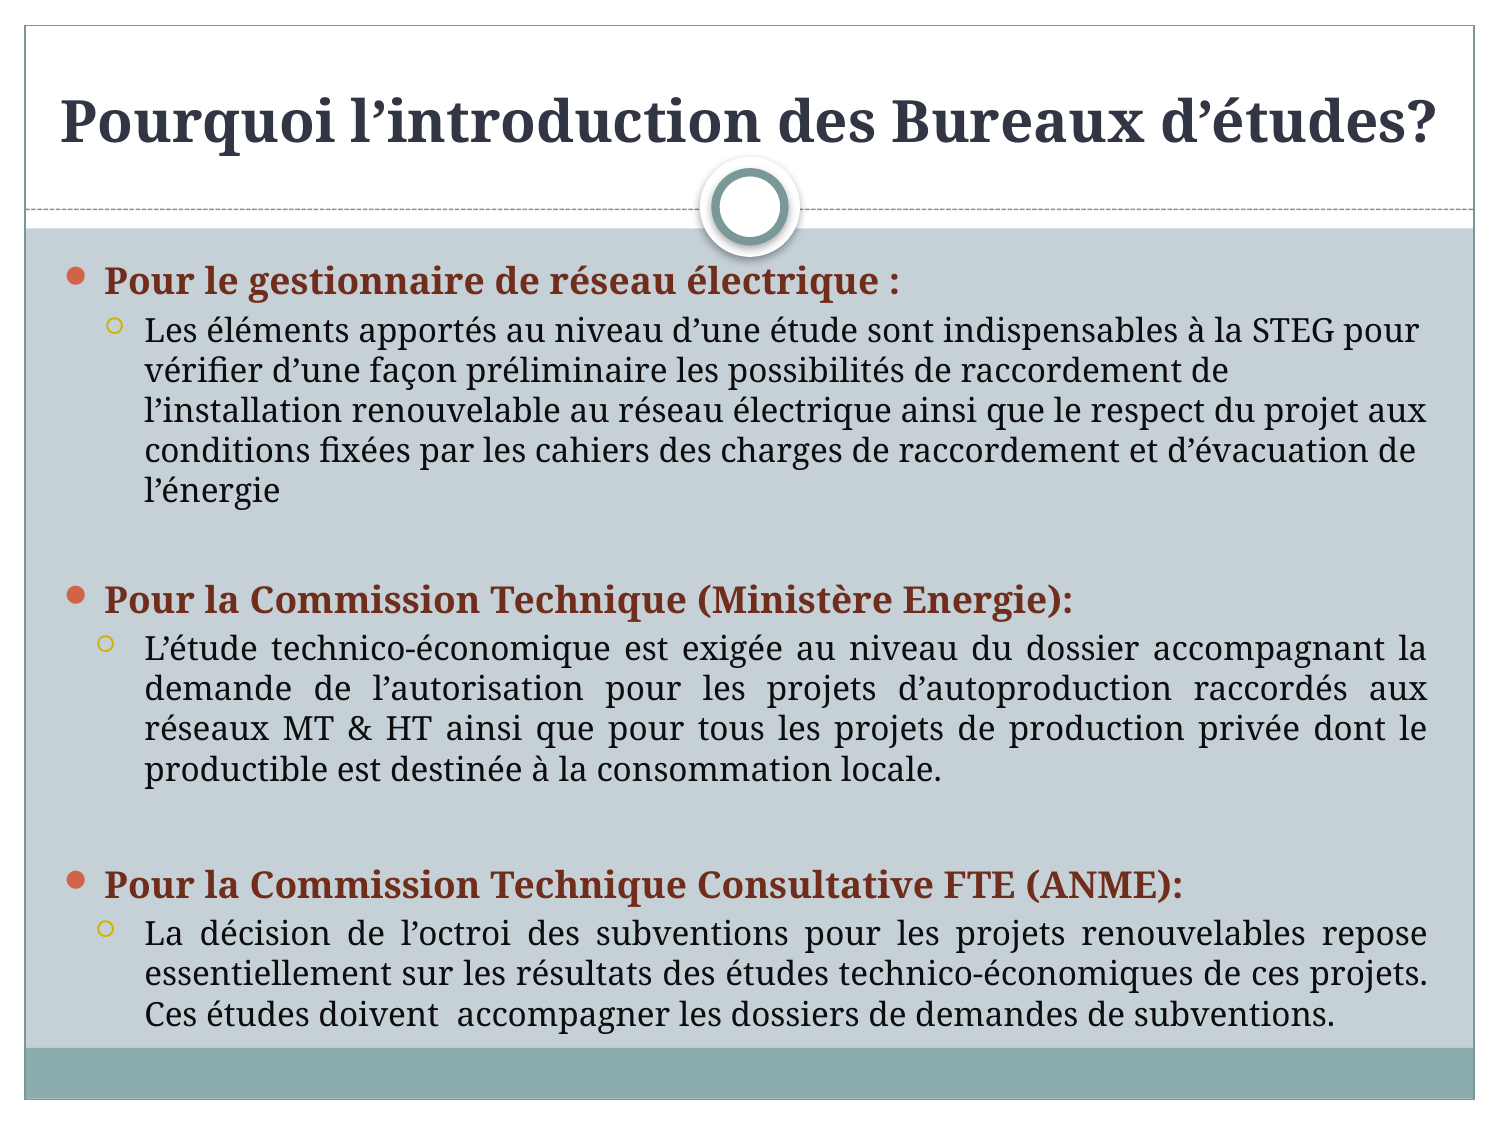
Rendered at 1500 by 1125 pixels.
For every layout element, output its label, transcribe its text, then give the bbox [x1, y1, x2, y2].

title Pourquoi l’introduction des Bureaux d’études? [29, 37, 1471, 162]
list Pour le gestionnaire de réseau électrique : Les éléments apportés au niveau d’une étude sont indispensables à la STEG pour vérifier d’une façon préliminaire les possibilités de raccordement de l’installation renouvelable au réseau électrique ainsi que le respect du projet aux conditions fixées par les cahiers des charges de raccordement et d’évacuation de l’énergie Pour la Commission Technique (Ministère Energie): L’étude technico-économique est exigée au niveau du dossier accompagnant la demande de l’autorisation pour les projets d’autoproduction raccordés aux réseaux MT & HT ainsi que pour tous les projets de production privée dont le productible est destinée à la consommation locale. Pour la Commission Technique Consultative FTE (ANME): La décision de l’octroi des subventions pour les projets renouvelables repose essentiellement sur les résultats des études technico-économiques de ces projets. Ces études doivent accompagner les dossiers de demandes de subventions. [49, 250, 1445, 1071]
